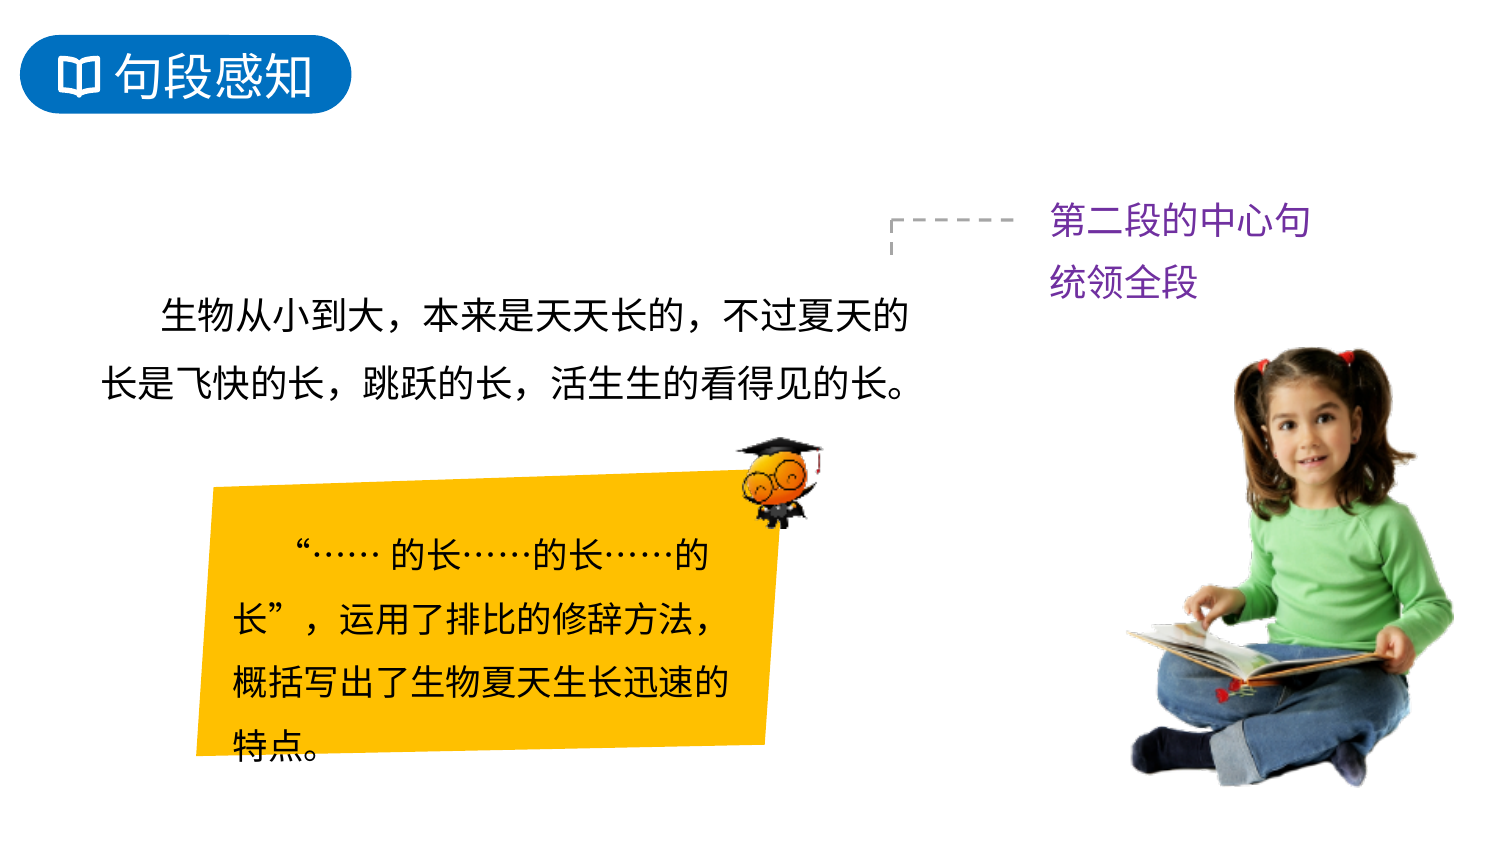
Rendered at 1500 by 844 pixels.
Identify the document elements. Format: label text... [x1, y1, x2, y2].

text_box 第二段的中心句 [1038, 168, 1360, 231]
text_box 句段感知 [102, 40, 333, 112]
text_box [891, 219, 1022, 258]
text_box 统领全段 [1038, 231, 1360, 310]
text_box 生物从小到大，本来是天天长的，不过夏天的长是飞快的长，跳跃的长，活生生的看得见的长。 [89, 263, 955, 411]
picture [1125, 346, 1454, 788]
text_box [196, 468, 784, 757]
picture [732, 436, 825, 529]
